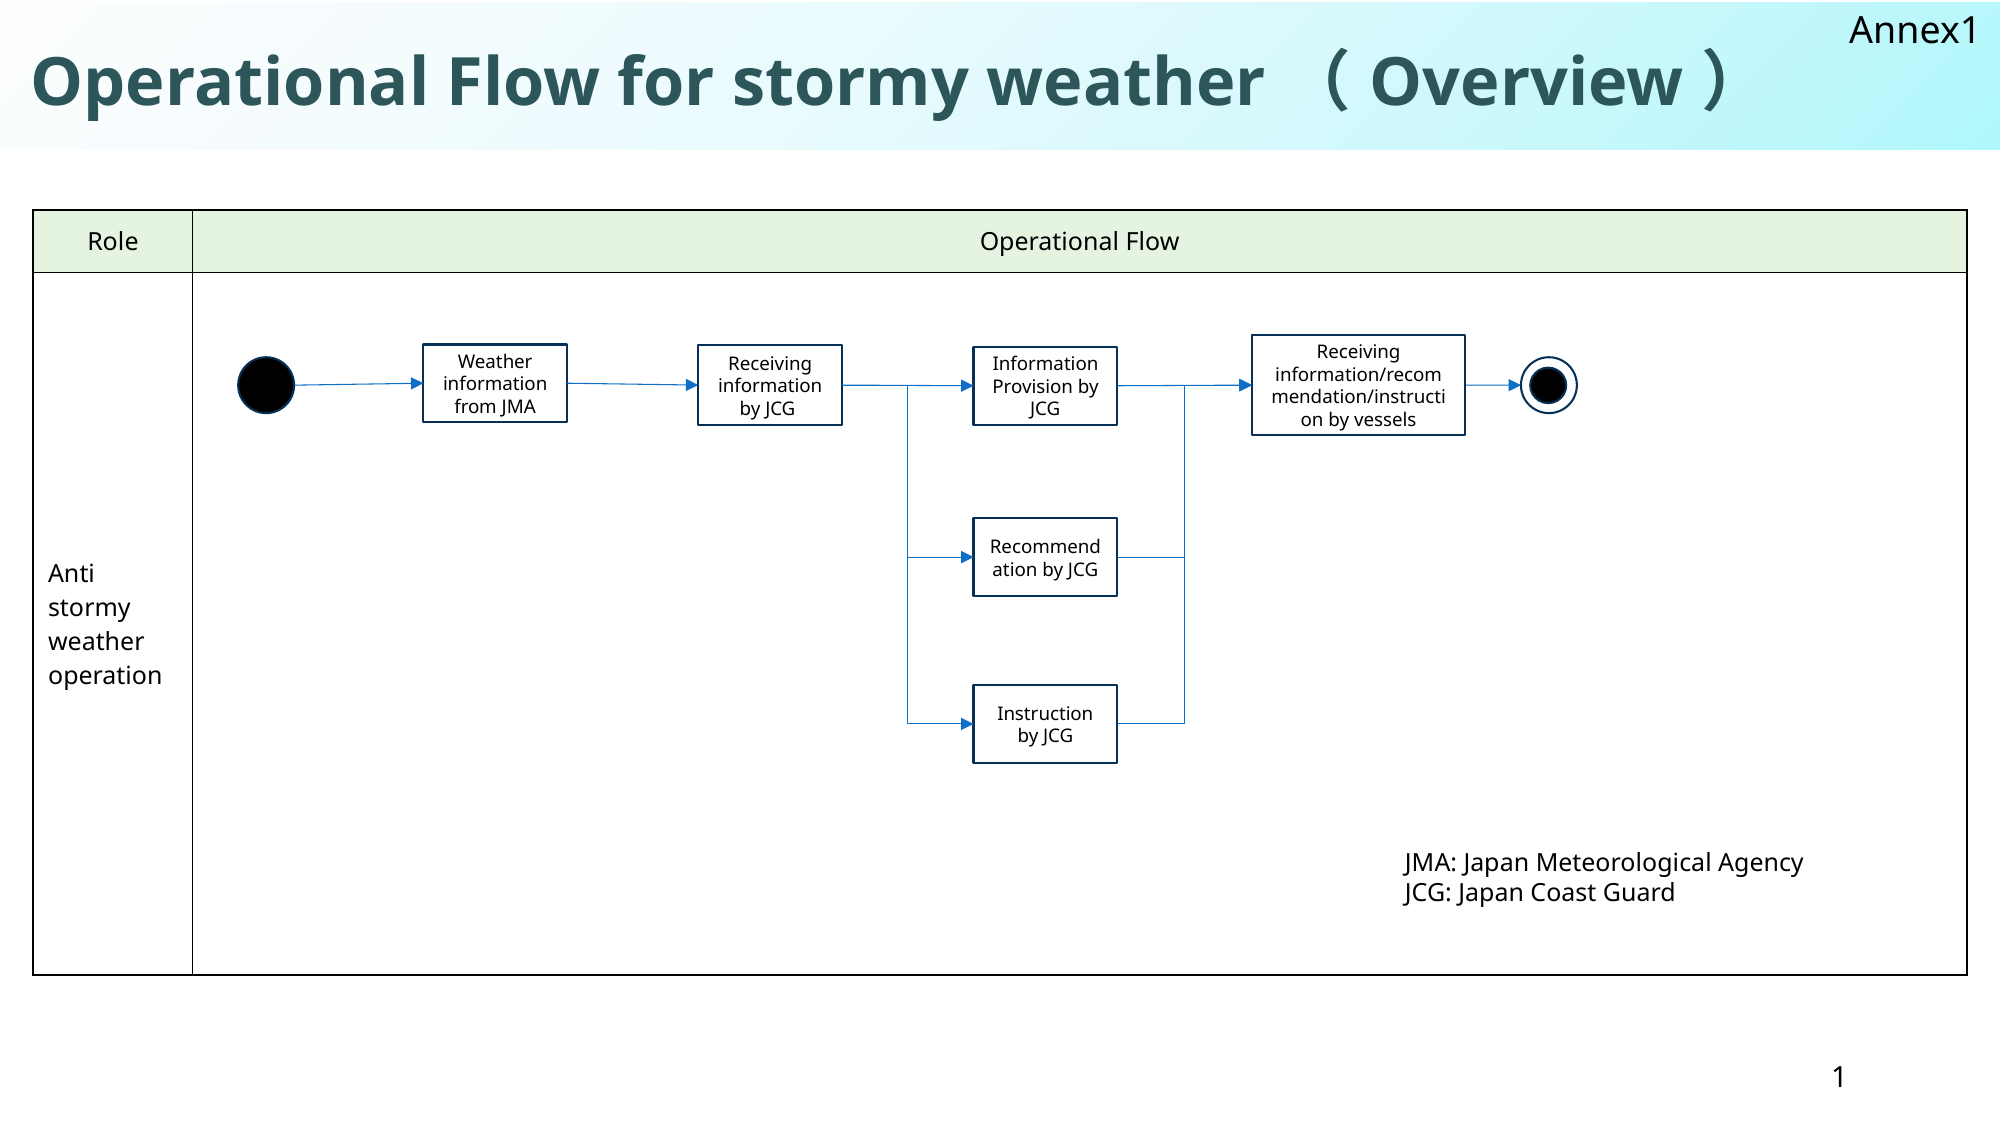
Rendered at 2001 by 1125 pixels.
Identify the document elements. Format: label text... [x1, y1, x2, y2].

text_box [237, 356, 296, 415]
table_header Role [34, 211, 192, 272]
text_box [1529, 366, 1568, 405]
table_cell Anti stormy weather operation [34, 273, 192, 974]
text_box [1117, 385, 1252, 724]
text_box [841, 385, 974, 724]
text_box Receiving information by JCG [697, 344, 843, 426]
text_box Recommendation by JCG [974, 517, 1117, 597]
text_box [1519, 356, 1578, 415]
text_box Weather information from JMA [422, 343, 568, 423]
text_box Receiving information/recommendation/instruction by vessels [1251, 334, 1466, 436]
text_box Instruction by JCG [972, 684, 1118, 764]
text_box JMA: Japan Meteorological Agency JCG: Japan Coast Guard [1390, 839, 1910, 914]
text_box Information Provision by JCG [972, 346, 1118, 426]
table_header Operational Flow [193, 211, 1966, 272]
title Operational Flow for stormy weather（Overview） [15, 28, 1950, 131]
table_cell [193, 273, 1966, 974]
